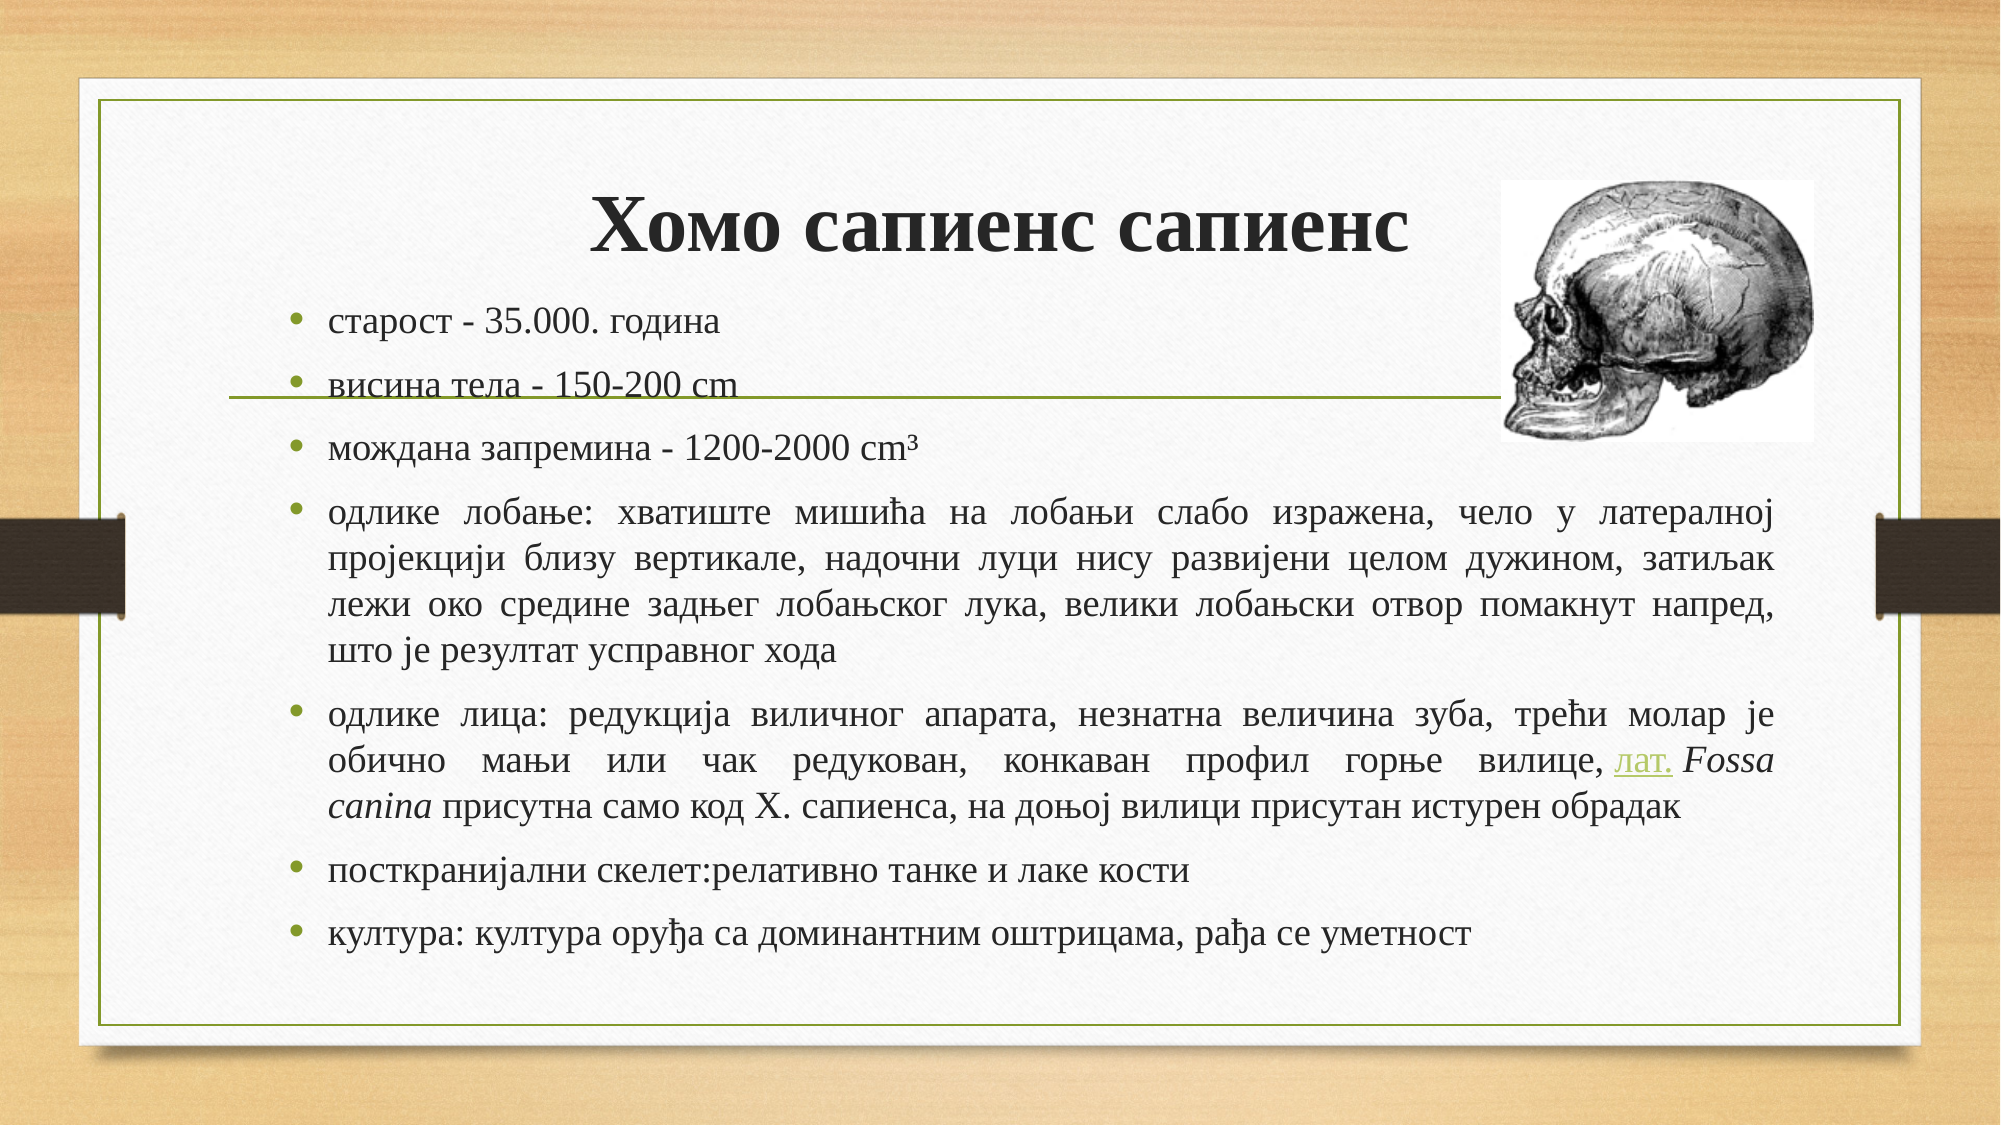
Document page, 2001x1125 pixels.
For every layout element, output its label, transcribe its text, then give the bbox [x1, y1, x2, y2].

title Хомо сапиенс сапиенс [212, 161, 1788, 375]
picture [0, 0, 2001, 1125]
list старост - 35.000. година висина тела - 150-200 cm мождана запремина - 1200-2000 cm³ одлике лобање: хватиште мишића на лобањи слабо изражена, чело у латералној пројекцији близу вертикале, надочни луци нису развијени целом дужином, затиљак лежи око средине задњег лобањског лука, велики лобањски отвор помакнут напред, што је резултат усправног хода одлике лица: редукција виличног апарата, незнатна величина зуба, трећи молар је обично мањи или чак редукован, конкаван профил горње вилице, лат. Fossa canina присутна само код Х. сапиенса, на доњој вилици присутан истурен обрадак посткранијални скелет:релативно танке и лаке кости култура: култура оруђа са доминантним оштрицама, рађа се уметност [274, 287, 1790, 968]
